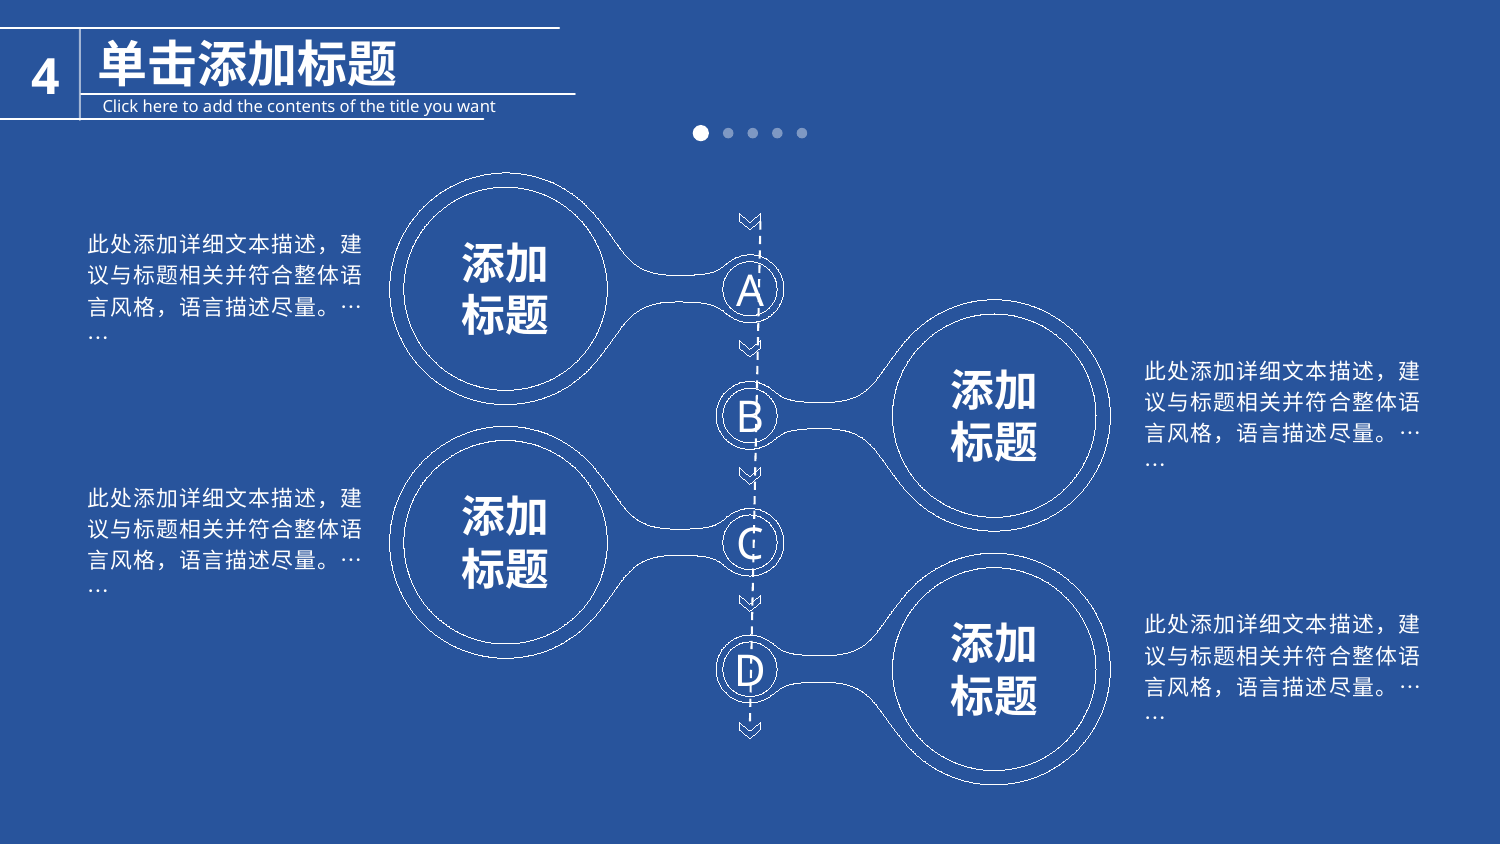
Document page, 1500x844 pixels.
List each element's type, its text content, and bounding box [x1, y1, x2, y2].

text_box 此处添加详细文本描述，建议与标题相关并符合整体语言风格，语言描述尽量。…… [1144, 605, 1421, 731]
text_box A [761, 263, 778, 314]
text_box [761, 510, 784, 575]
text_box [770, 126, 784, 140]
text_box [892, 313, 1097, 518]
text_box 单击添加标题 [82, 29, 413, 94]
text_box 添加标题 [449, 235, 562, 341]
text_box A [722, 263, 739, 314]
text_box B [722, 390, 739, 441]
text_box 添加标题 [939, 616, 1049, 722]
text_box [746, 126, 760, 140]
text_box [716, 383, 739, 448]
text_box D [722, 644, 739, 695]
text_box 4 [16, 36, 66, 112]
text_box [892, 567, 1097, 771]
text_box [761, 256, 784, 321]
text_box C [761, 517, 778, 568]
text_box [795, 126, 809, 140]
text_box D [761, 644, 778, 695]
text_box [691, 123, 711, 143]
text_box 添加标题 [935, 362, 1054, 468]
text_box Click here to add the contents of the title you want [87, 95, 512, 124]
text_box B [761, 390, 778, 441]
text_box [389, 426, 739, 659]
text_box 此处添加详细文本描述，建议与标题相关并符合整体语言风格，语言描述尽量。…… [87, 225, 363, 351]
text_box C [722, 517, 739, 568]
text_box [716, 636, 739, 702]
text_box 此处添加详细文本描述，建议与标题相关并符合整体语言风格，语言描述尽量。…… [87, 479, 363, 605]
text_box 添加标题 [446, 489, 566, 595]
text_box Click here to add the contents of the title you want [87, 88, 512, 94]
text_box 此处添加详细文本描述，建议与标题相关并符合整体语言风格，语言描述尽量。…… [1144, 352, 1421, 478]
text_box [403, 440, 608, 644]
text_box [739, 213, 761, 739]
text_box [389, 172, 739, 405]
text_box [761, 299, 1111, 532]
text_box [721, 126, 735, 140]
text_box [403, 187, 608, 391]
text_box [761, 553, 1111, 785]
